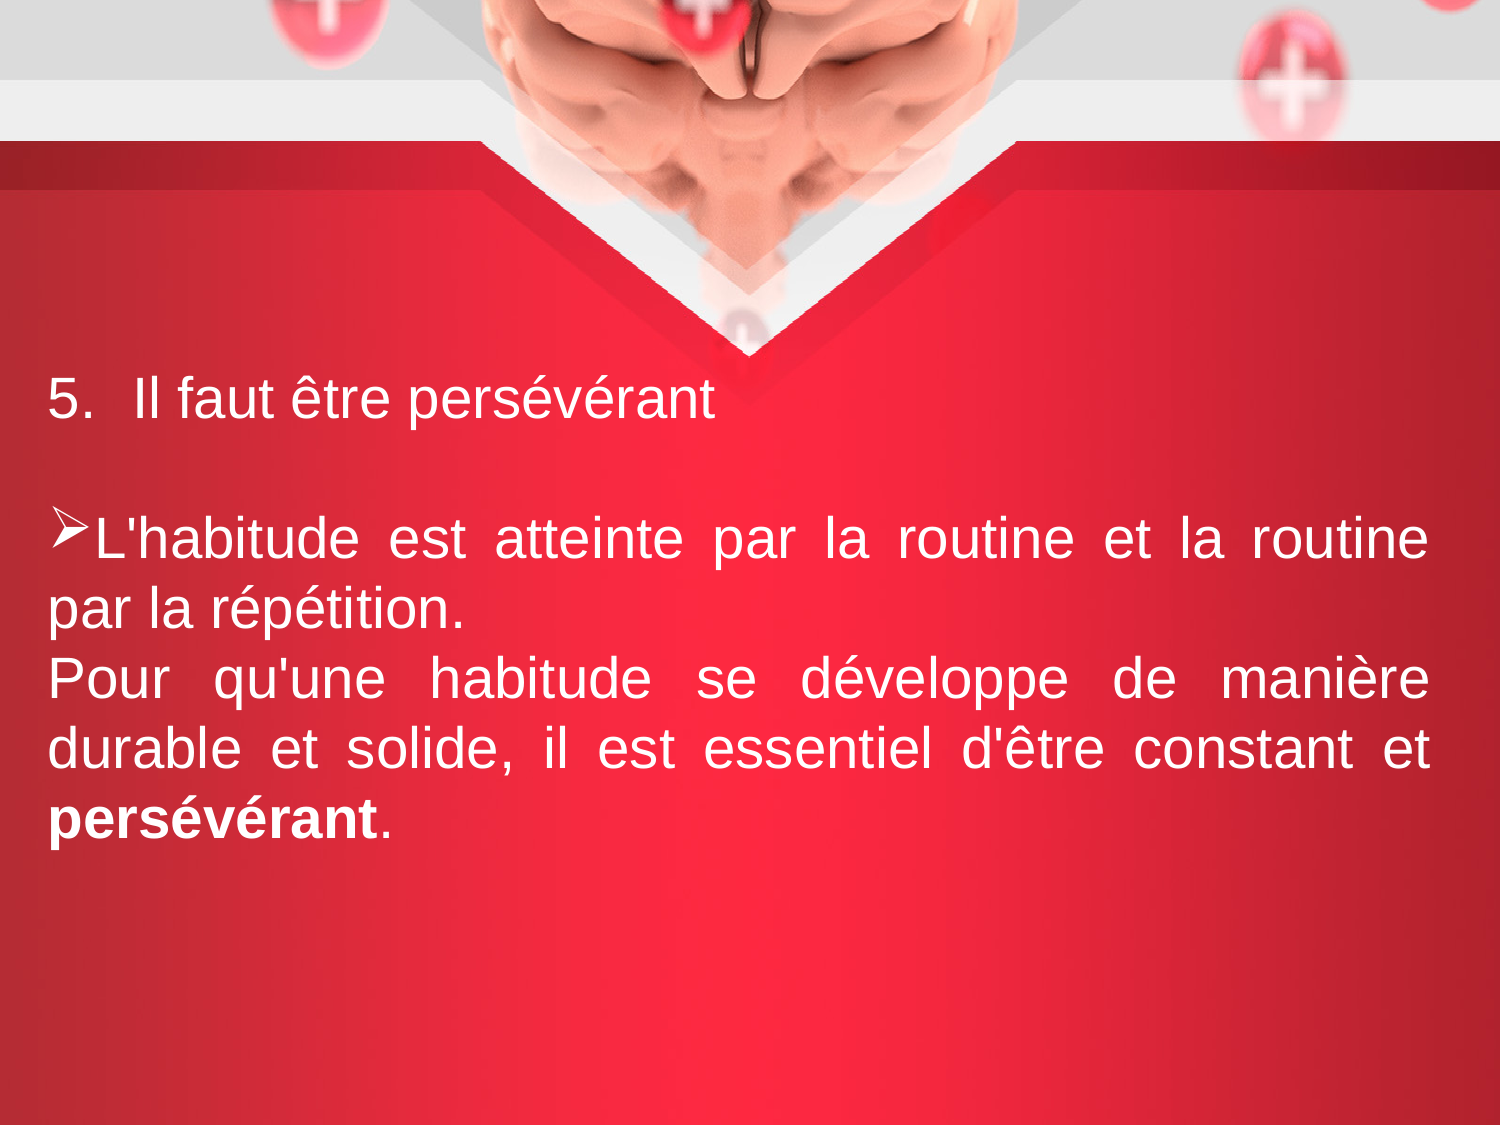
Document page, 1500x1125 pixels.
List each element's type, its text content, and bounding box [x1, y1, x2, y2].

text_box Il faut être persévérant L'habitude est atteinte par la routine et la routine par la répétition. Pour qu'une habitude se développe de manière durable et solide, il est essentiel d'être constant et persévérant. [33, 352, 1448, 928]
picture [0, 0, 1500, 1125]
